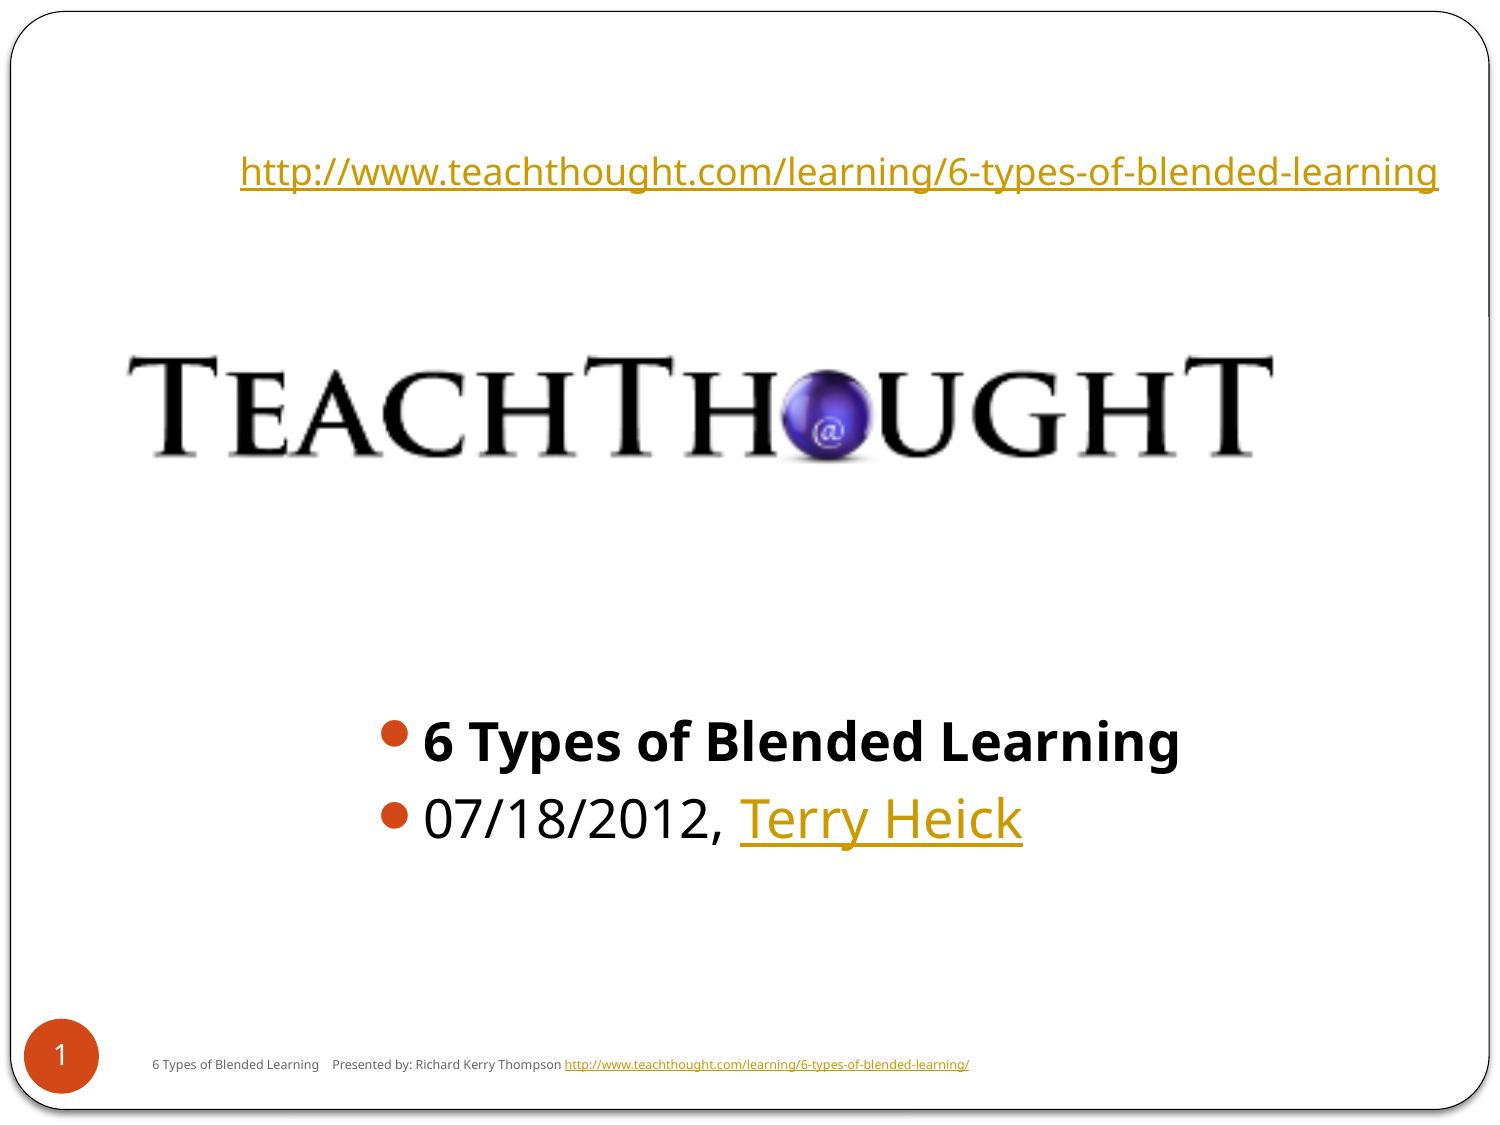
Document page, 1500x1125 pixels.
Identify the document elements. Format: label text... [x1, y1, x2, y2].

picture [37, 291, 1476, 576]
footer 6 Types of Blended Learning Presented by: Richard Kerry Thompson http://www.teachthought.com/learning/6-types-of-blended-learning/ [137, 1042, 988, 1103]
title http://www.teachthought.com/learning/6-types-of-blended-learning [225, 62, 1500, 304]
subtitle 6 Types of Blended Learning 07/18/2012, Terry Heick [362, 699, 1500, 988]
slide_number 1 [23, 1018, 99, 1094]
